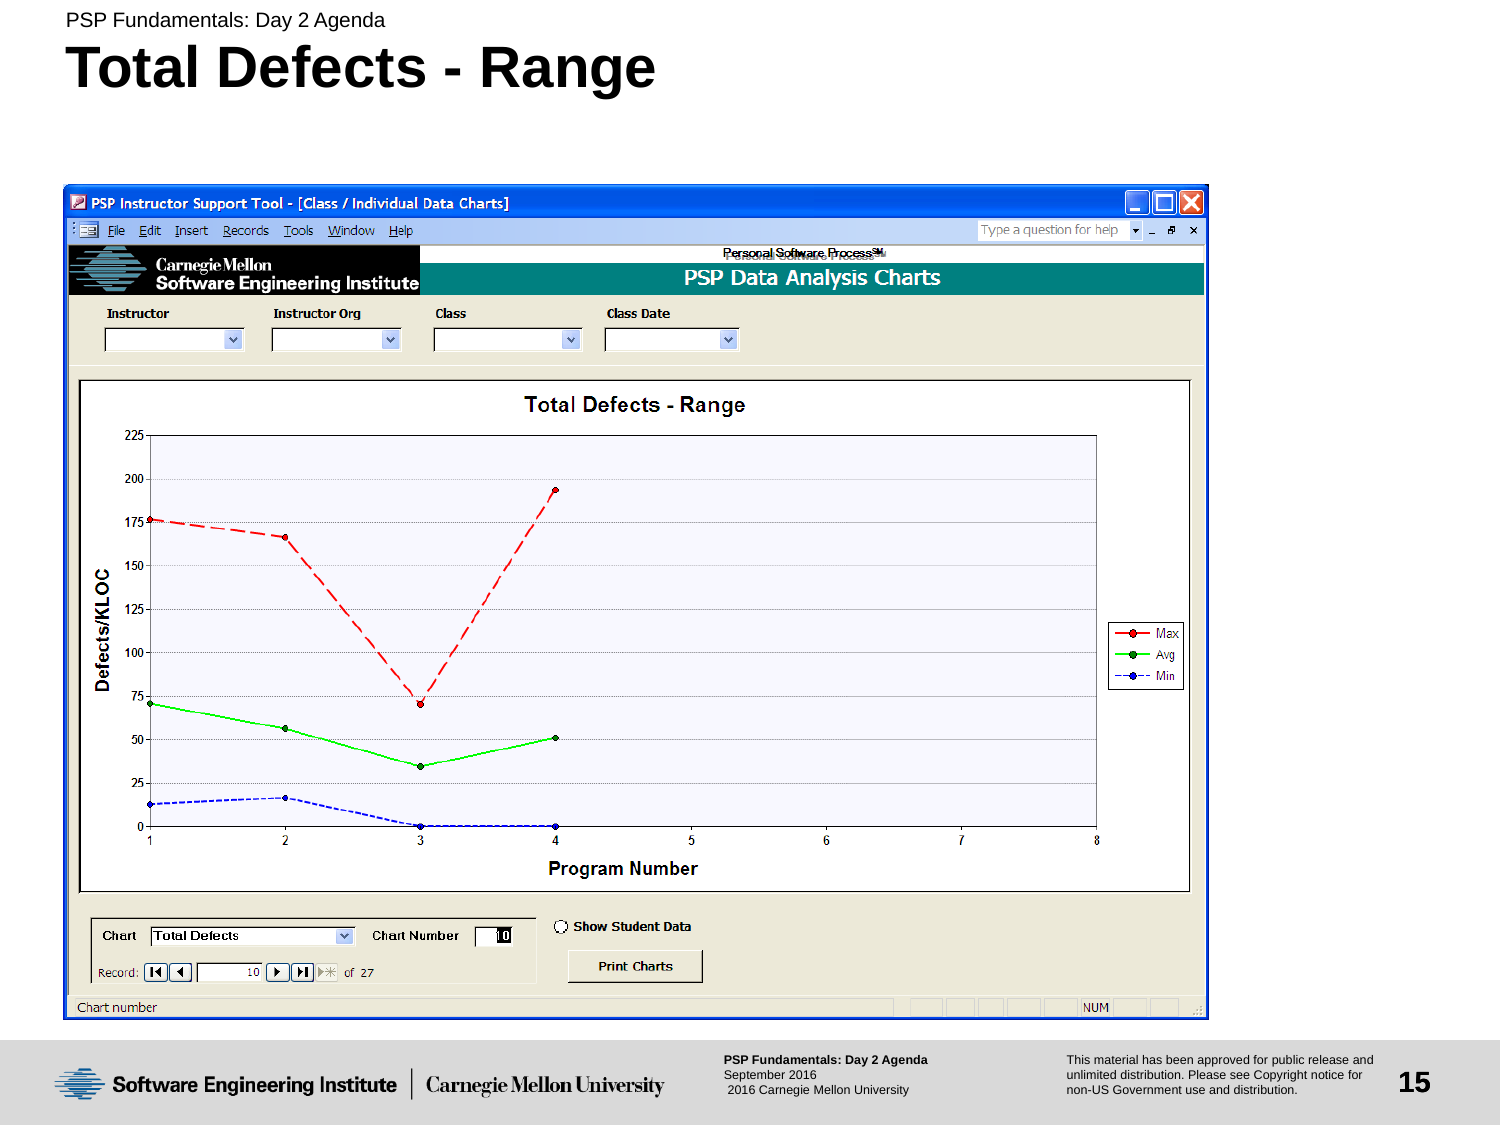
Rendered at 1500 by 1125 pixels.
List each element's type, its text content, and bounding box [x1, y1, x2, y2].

picture [63, 184, 1209, 1020]
title Total Defects - Range [65, 37, 1430, 148]
picture [46, 1061, 673, 1104]
